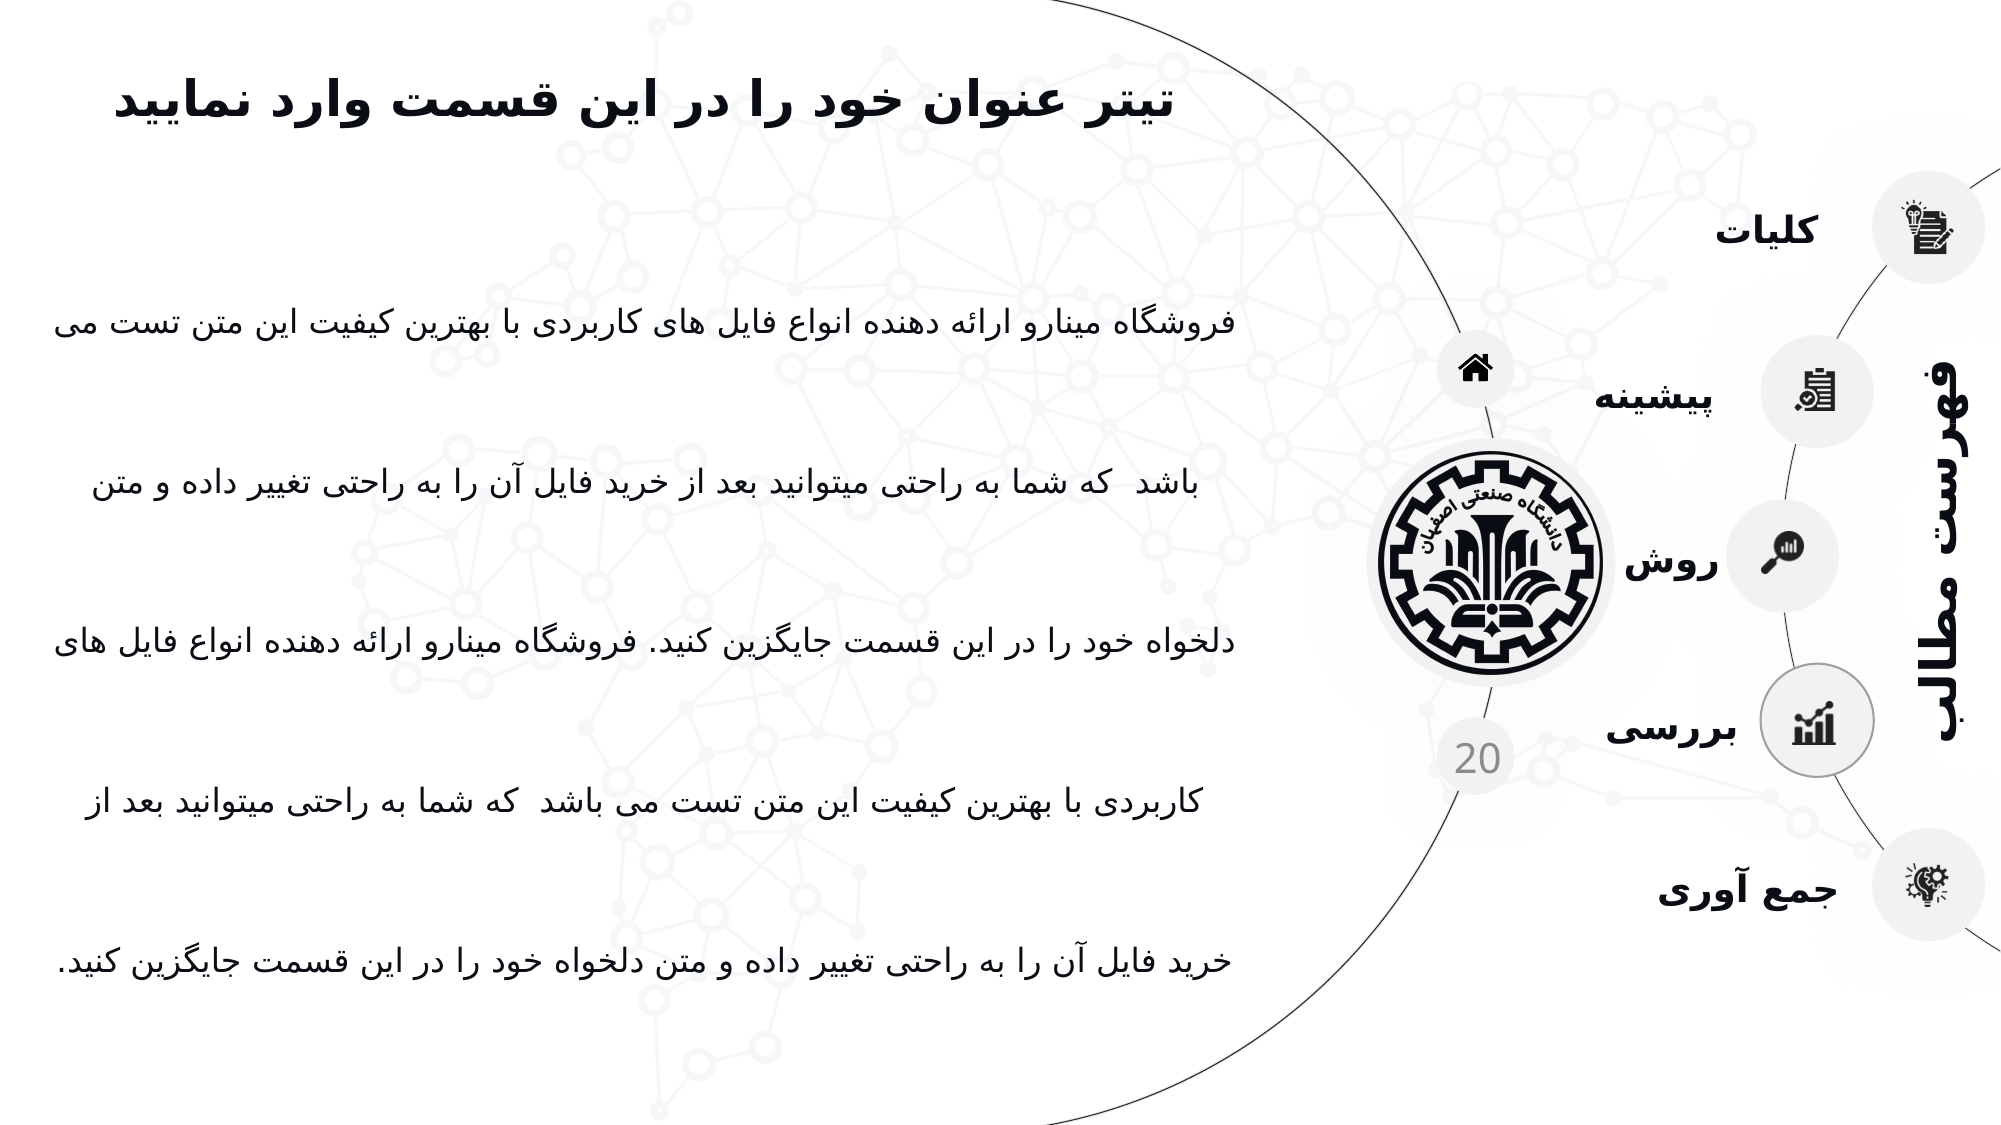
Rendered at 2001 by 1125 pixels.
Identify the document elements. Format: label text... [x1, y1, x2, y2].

text_box فهرست مطالب [1899, 328, 1974, 776]
text_box پیشینه [1534, 363, 1774, 424]
picture [1761, 531, 1804, 574]
picture [1458, 350, 1493, 385]
picture [1905, 863, 1949, 907]
picture [1792, 701, 1836, 745]
text_box روش [1603, 528, 1792, 588]
text_box بررسی [1552, 694, 1792, 755]
text_box تیتر عنوان خود را در این قسمت وارد نمایید [37, 58, 1254, 134]
picture [1378, 451, 1603, 675]
slide_number 20 [1421, 727, 1535, 788]
text_box فروشگاه مینارو ارائه دهنده انواع فایل های کاربردی با بهترین کیفیت این متن تست می باشد که شما به راحتی میتوانید بعد از خرید فایل آن را به راحتی تغییر داده و متن دلخواه خود را در این قسمت جایگزین کنید. فروشگاه مینارو ارائه دهنده انواع فایل های کاربردی با بهترین کیفیت این متن تست می باشد که شما به راحتی میتوانید بعد از خرید فایل آن را به راحتی تغییر داده و متن دلخواه خود را در این قسمت جایگزین کنید. [37, 173, 1254, 987]
text_box جمع آوری [1628, 857, 1868, 918]
text_box کلیات [1665, 198, 1868, 259]
picture [1899, 198, 1955, 255]
picture [1792, 368, 1836, 412]
